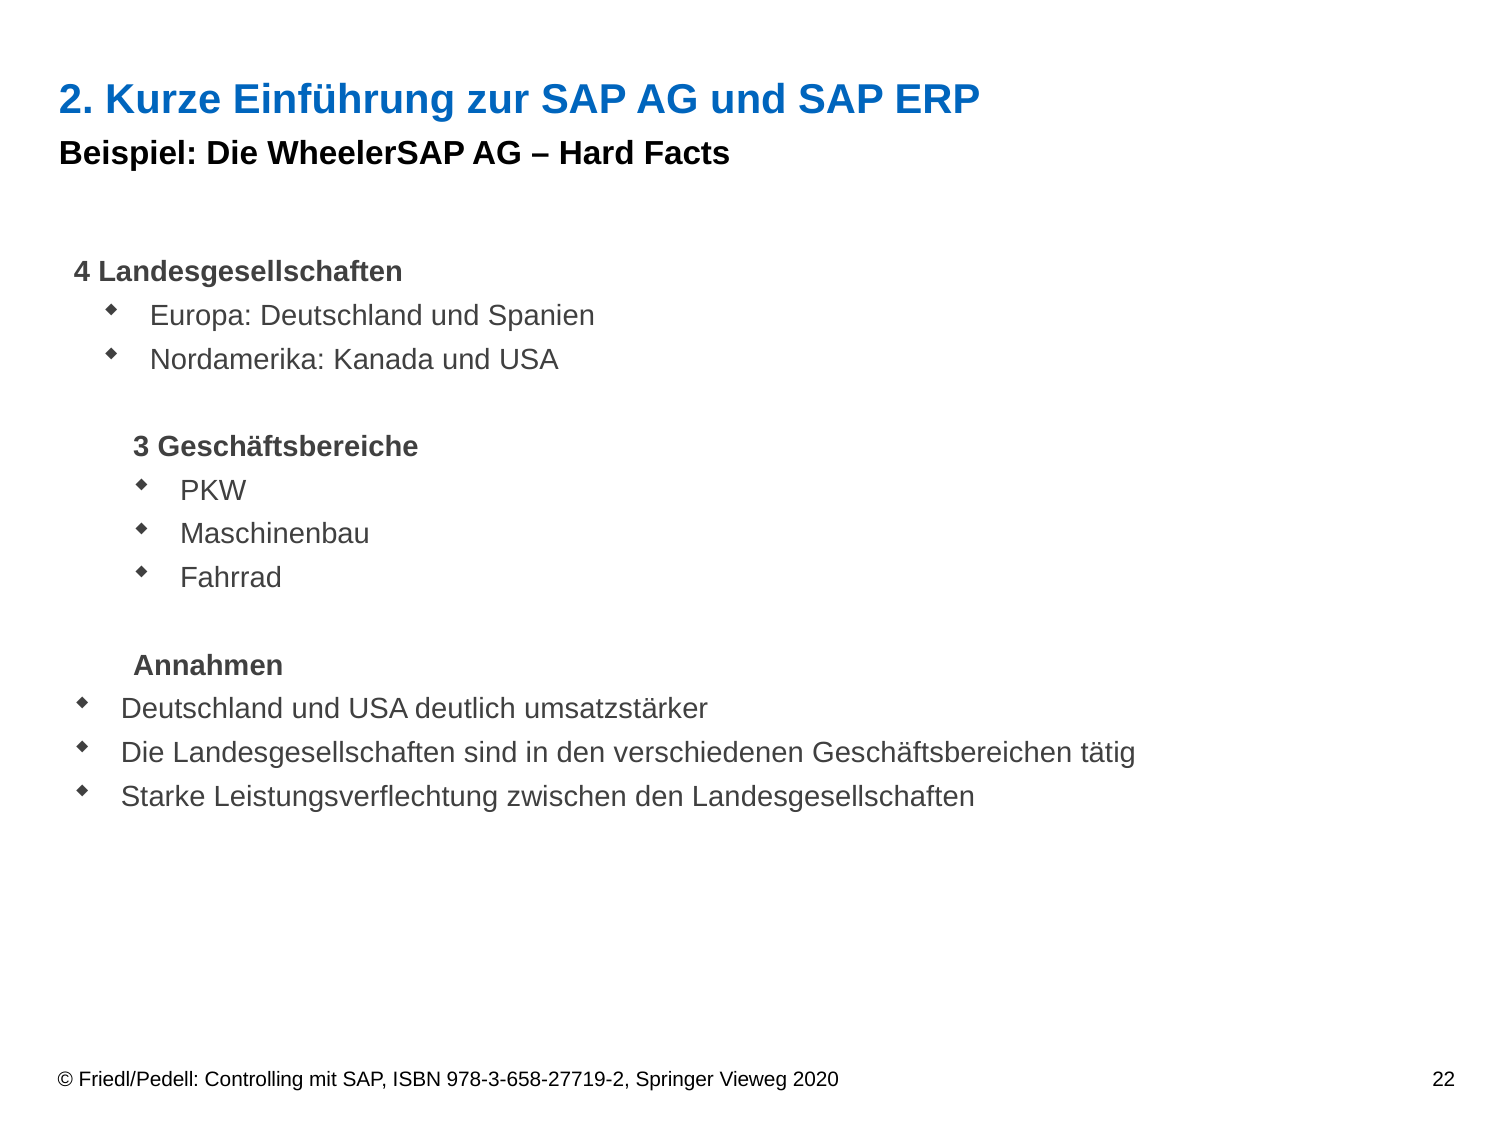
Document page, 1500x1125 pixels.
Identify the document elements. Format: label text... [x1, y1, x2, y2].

slide_number 22 [1262, 1058, 1470, 1119]
list Beispiel: Die WheelerSAP AG – Hard Facts [58, 121, 1278, 171]
footer © Friedl/Pedell: Controlling mit SAP, ISBN 978-3-658-27719-2, Springer Vieweg 2020 [42, 1058, 1235, 1113]
title 2. Kurze Einführung zur SAP AG und SAP ERP [58, 58, 1278, 119]
text_box 4 Landesgesellschaften Europa: Deutschland und Spanien Nordamerika: Kanada und USA 3 Geschäftsbereiche PKW Maschinenbau Fahrrad Annahmen Deutschland und USA deutlich umsatzstärker Die Landesgesellschaften sind in den verschiedenen Geschäftsbereichen tätig Starke Leistungsverflechtung zwischen den Landesgesellschaften [58, 236, 1347, 979]
